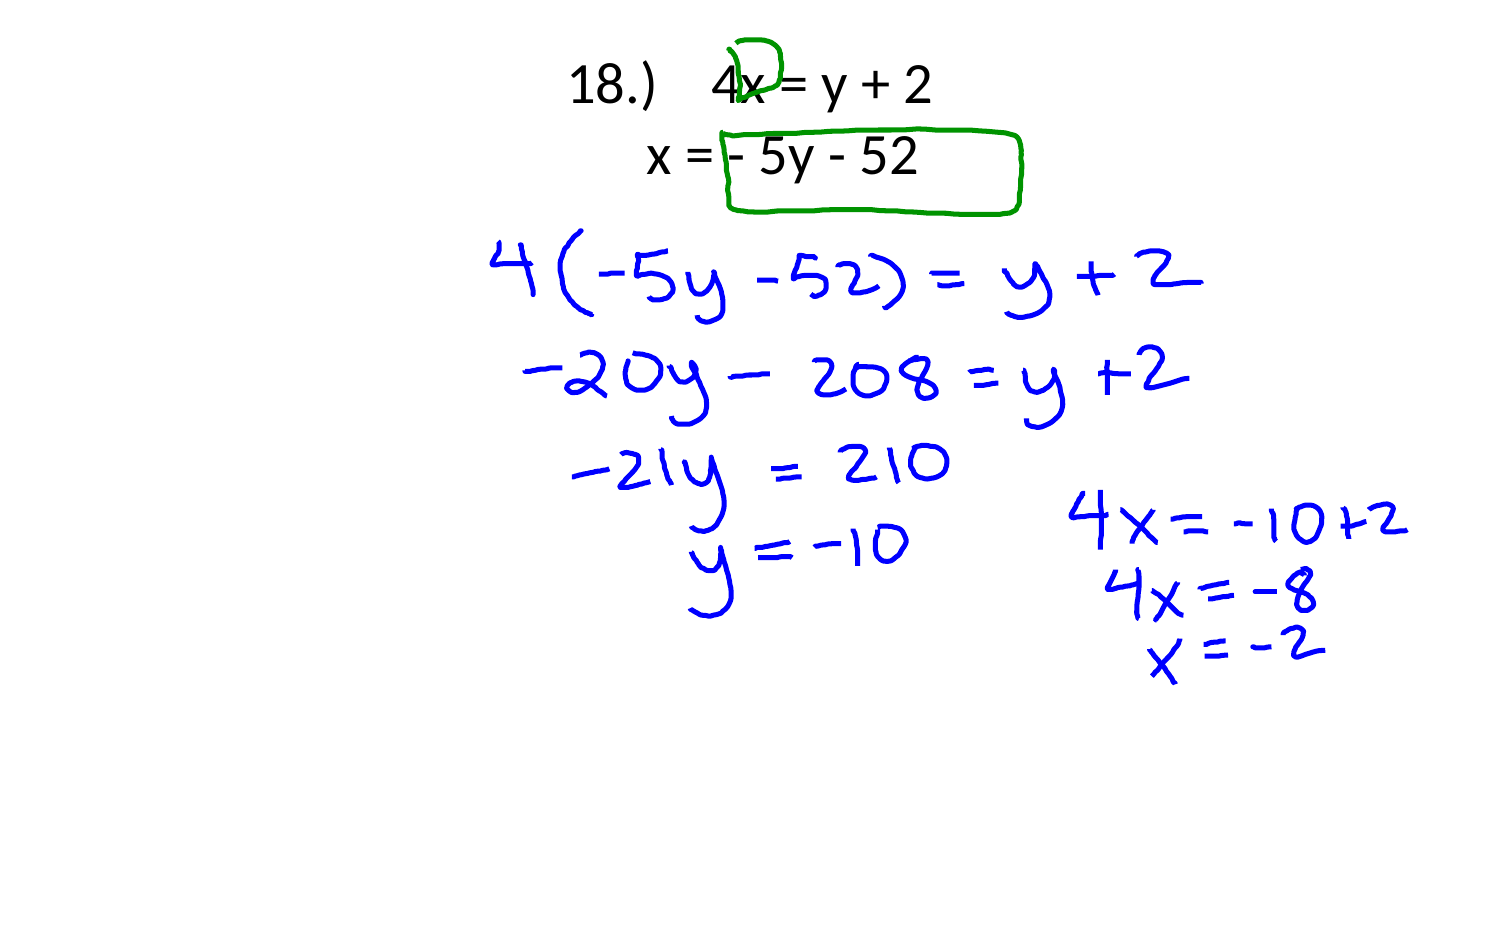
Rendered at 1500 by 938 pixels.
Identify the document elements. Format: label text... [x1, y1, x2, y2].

text_box [728, 39, 783, 102]
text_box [491, 230, 1408, 685]
text_box [721, 128, 1023, 216]
title 18.) 4x = y + 2 x = - 5y - 52 [75, 37, 1425, 194]
